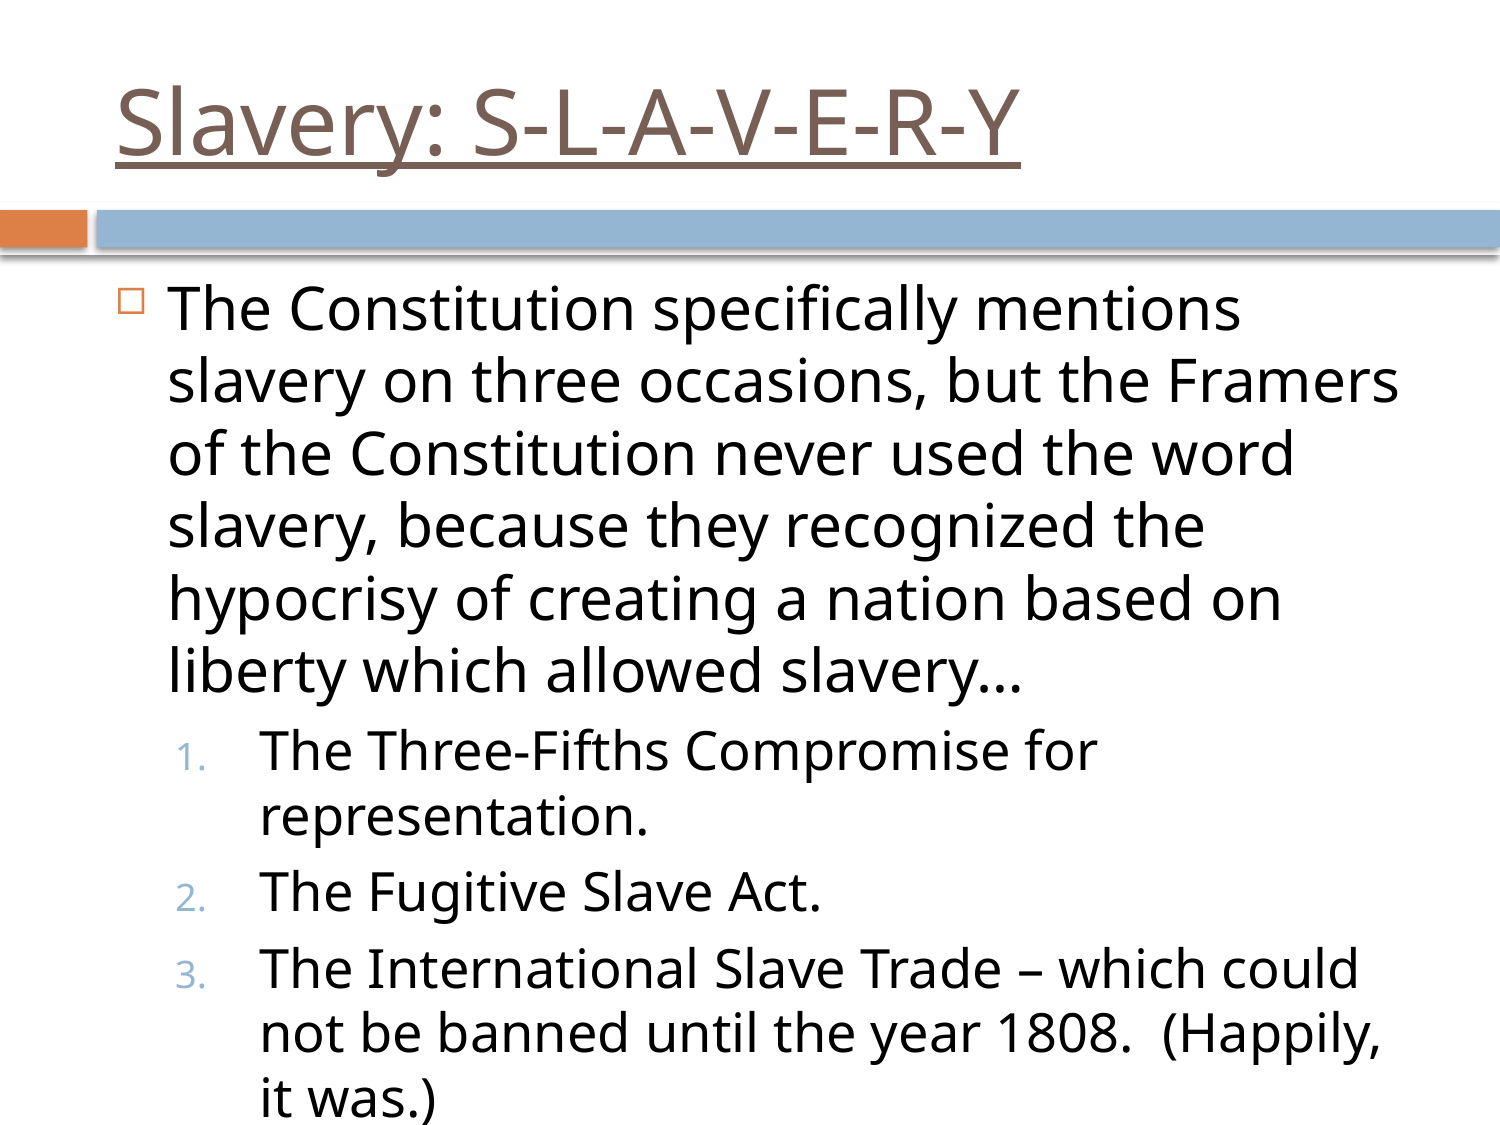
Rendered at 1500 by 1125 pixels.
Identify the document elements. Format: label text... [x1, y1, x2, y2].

title Slavery: S-L-A-V-E-R-Y [100, 37, 1438, 200]
list The Constitution specifically mentions slavery on three occasions, but the Framers of the Constitution never used the word slavery, because they recognized the hypocrisy of creating a nation based on liberty which allowed slavery… The Three-Fifths Compromise for representation. The Fugitive Slave Act. The International Slave Trade – which could not be banned until the year 1808. (Happily, it was.) [100, 262, 1438, 1000]
